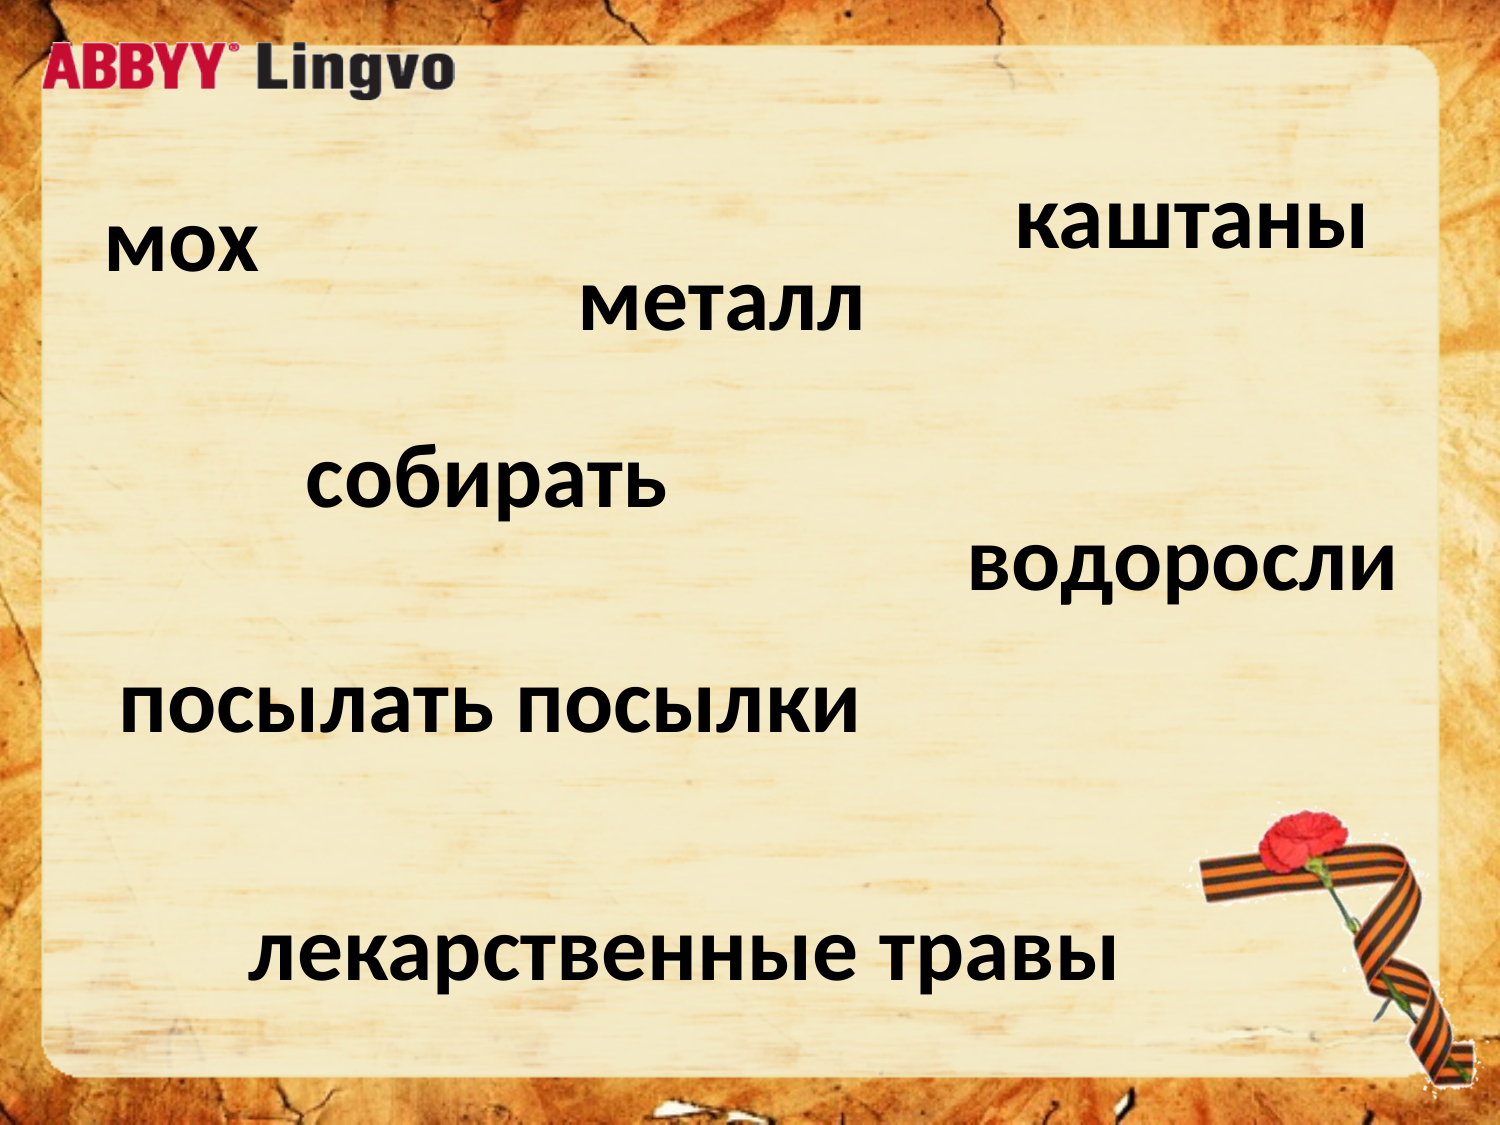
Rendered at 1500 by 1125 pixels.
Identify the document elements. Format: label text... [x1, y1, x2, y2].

text_box водоросли [951, 491, 1415, 617]
text_box каштаны [1000, 148, 1386, 274]
text_box собирать [291, 408, 684, 534]
picture [0, 0, 1500, 1125]
text_box металл [562, 231, 882, 357]
text_box лекарственные травы [234, 881, 1137, 1007]
text_box мох [88, 172, 276, 298]
text_box посылать посылки [103, 633, 878, 758]
